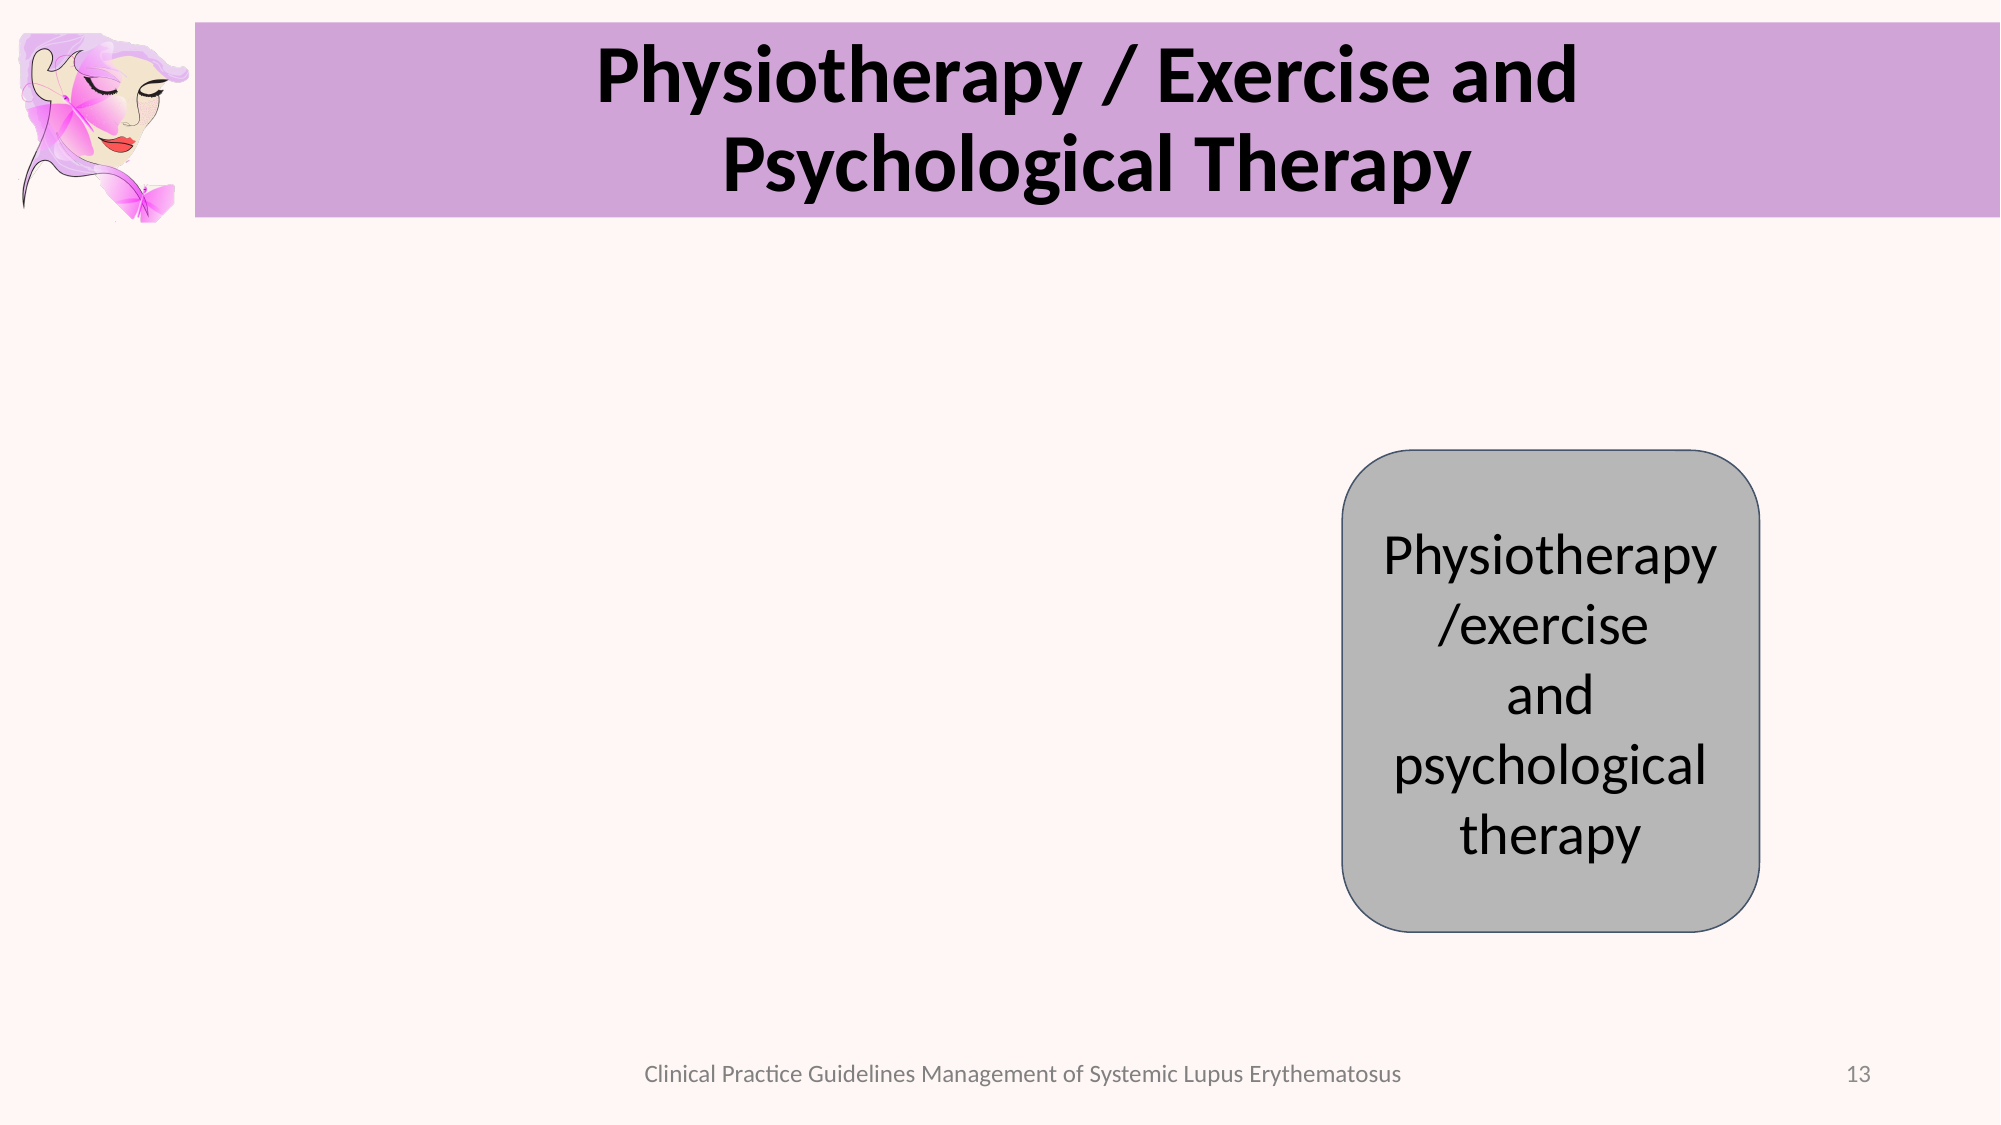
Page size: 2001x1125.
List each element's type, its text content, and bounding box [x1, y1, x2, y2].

picture [0, 10, 210, 248]
slide_number 13 [1436, 1042, 1887, 1103]
title Physiotherapy / Exercise and Psychological Therapy [195, 22, 2000, 218]
text_box Physiotherapy/exercise and psychological therapy [1342, 450, 1760, 933]
